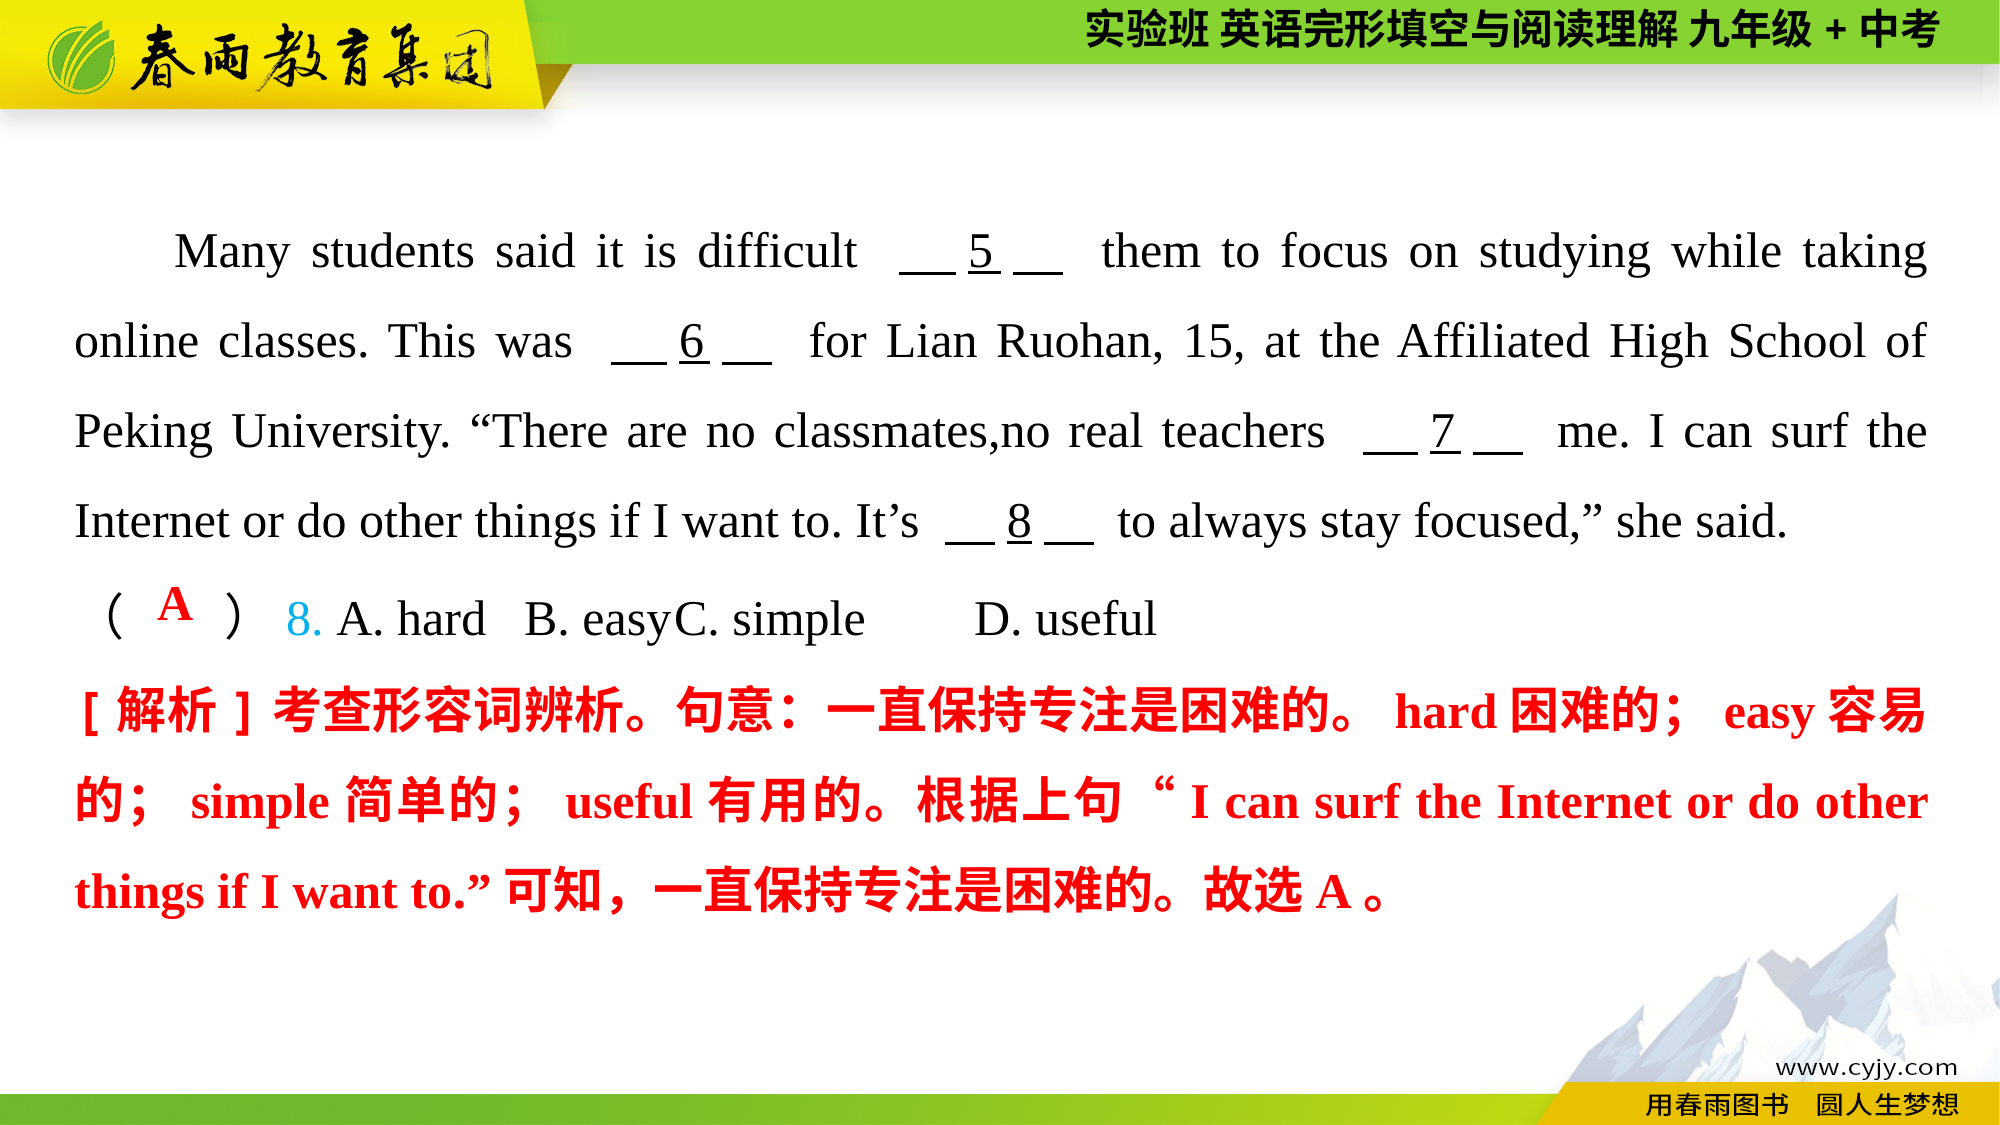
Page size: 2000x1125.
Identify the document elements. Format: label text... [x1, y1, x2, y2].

picture [0, 0, 2000, 1125]
text_box A [142, 563, 208, 639]
text_box [解析]考查形容词辨析。句意：一直保持专注是困难的。hard困难的；easy容易的；simple简单的；useful有用的。根据上句“I can surf the Internet or do other things if I want to.”可知，一直保持专注是困难的。故选A。 [59, 653, 1944, 926]
list Many students said it is difficult 5 them to focus on studying while taking online classes. This was 6 for Lian Ruohan, 15, at the Affiliated High School of Peking University. “There are no classmates,no real teachers 7 me. I can surf the Internet or do other things if I want to. It’s 8 to always stay focused,” she said. [59, 180, 1944, 547]
text_box （ ）8. A. hard B. easy C. simple D. useful [59, 547, 1944, 653]
